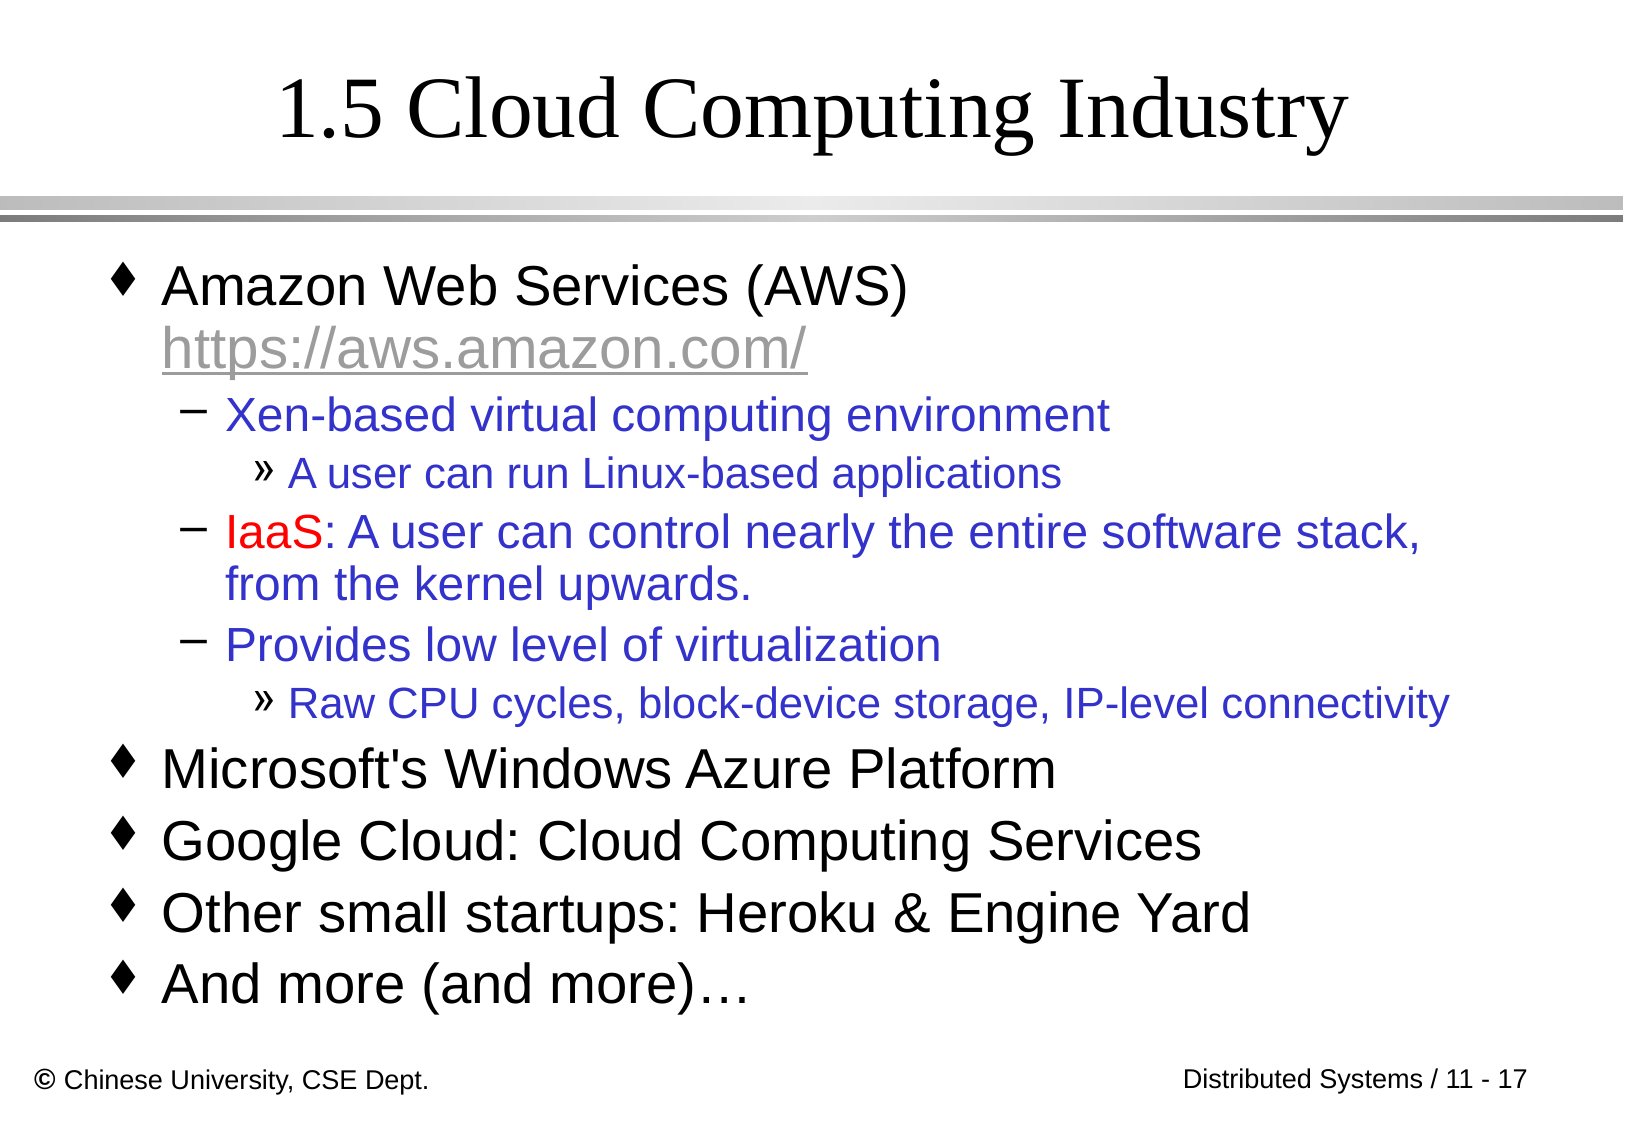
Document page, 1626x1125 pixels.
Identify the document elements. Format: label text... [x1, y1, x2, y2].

list Amazon Web Services (AWS) https://aws.amazon.com/ Xen-based virtual computing environment A user can run Linux-based applications IaaS: A user can control nearly the entire software stack, from the kernel upwards. Provides low level of virtualization Raw CPU cycles, block-device storage, IP-level connectivity Microsoft's Windows Azure Platform Google Cloud: Cloud Computing Services Other small startups: Heroku & Engine Yard And more (and more)… [92, 249, 1506, 1038]
title 1.5 Cloud Computing Industry [50, 62, 1575, 163]
